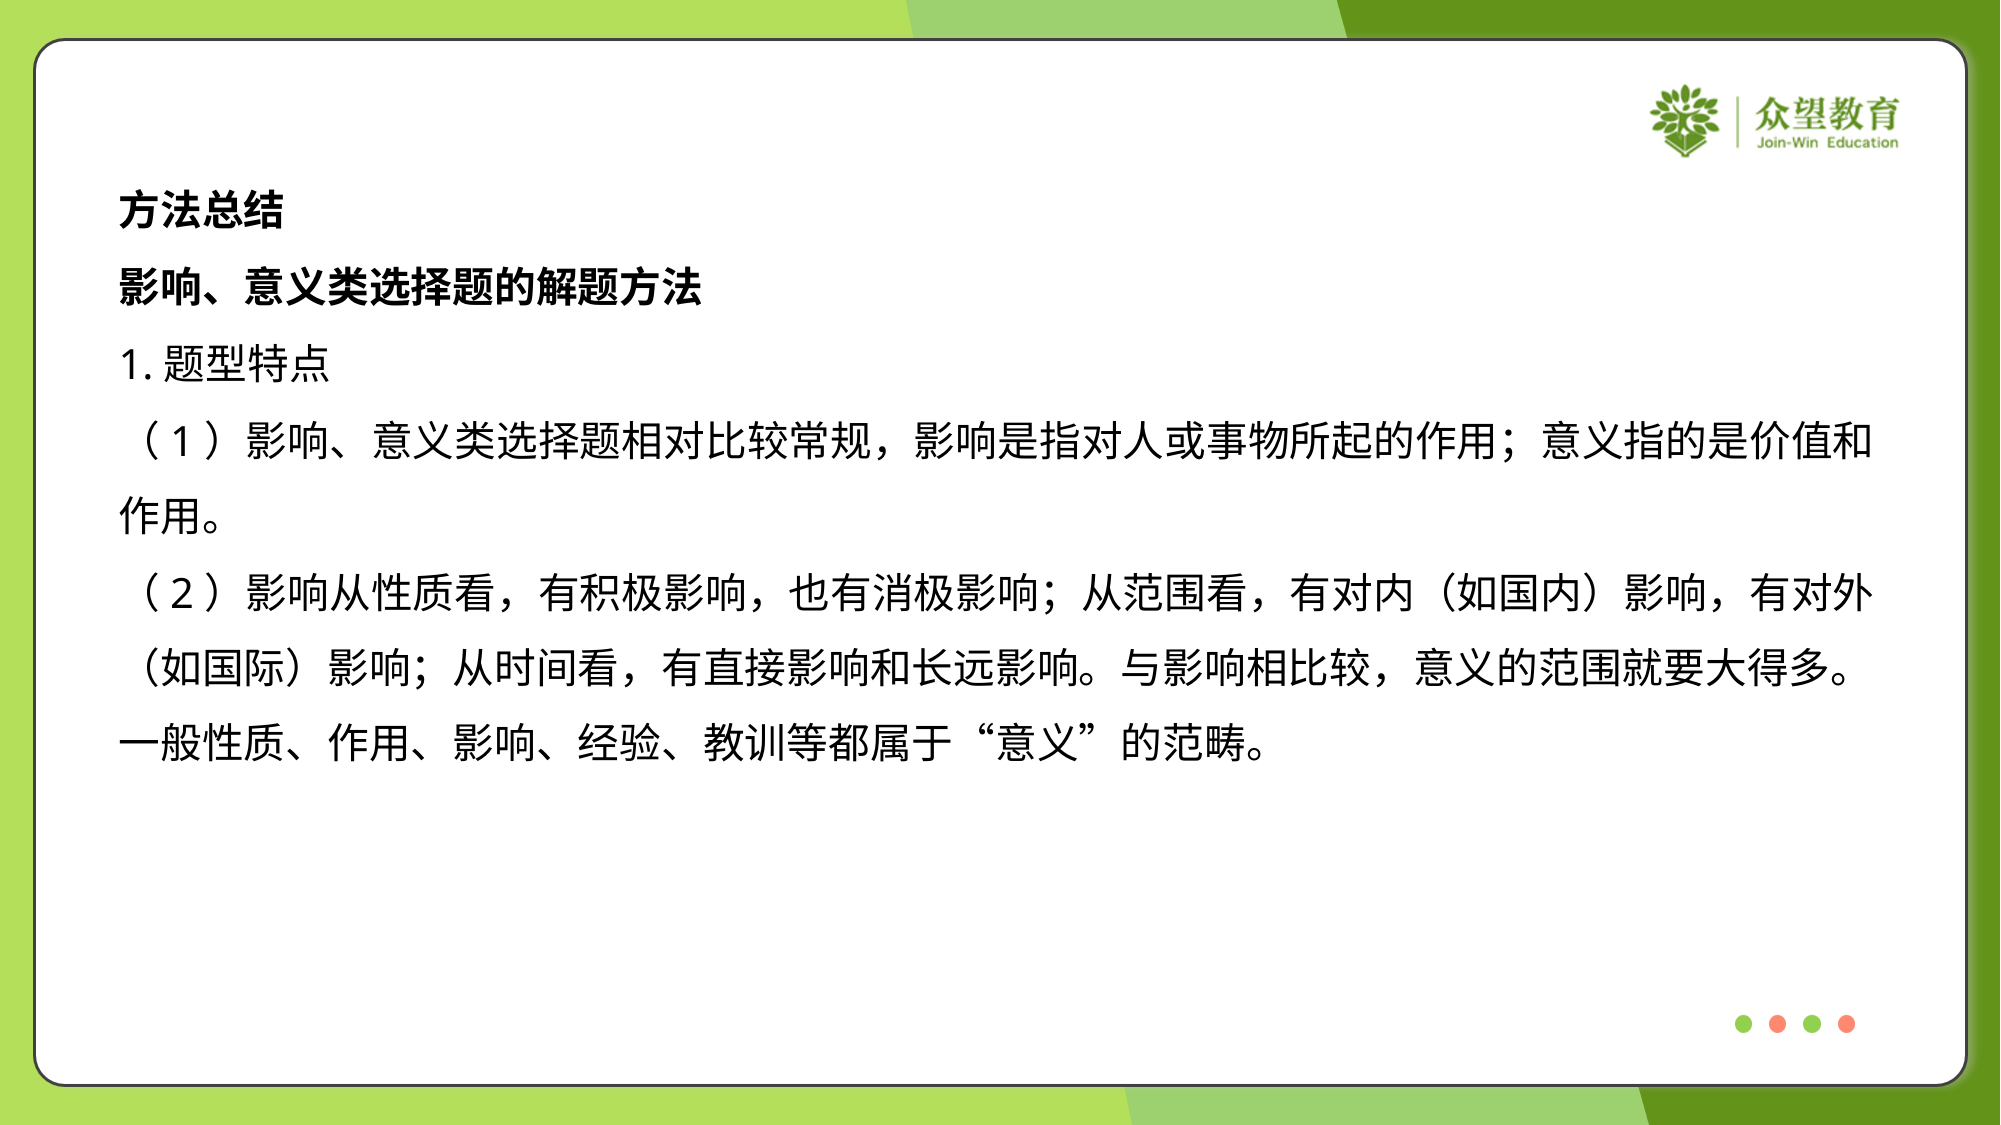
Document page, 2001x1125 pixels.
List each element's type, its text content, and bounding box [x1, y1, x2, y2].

picture [0, 0, 2000, 1125]
text_box 方法总结 影响、意义类选择题的解题方法 1.题型特点 （1）影响、意义类选择题相对比较常规，影响是指对人或事物所起的作用；意义指的是价值和 作用。 （2）影响从性质看，有积极影响，也有消极影响；从范围看，有对内（如国内）影响，有对外 （如国际）影响；从时间看，有直接影响和长远影响。与影响相比较，意义的范围就要大得多。 一般性质、作用、影响、经验、教训等都属于“意义”的范畴。 [118, 158, 1883, 768]
